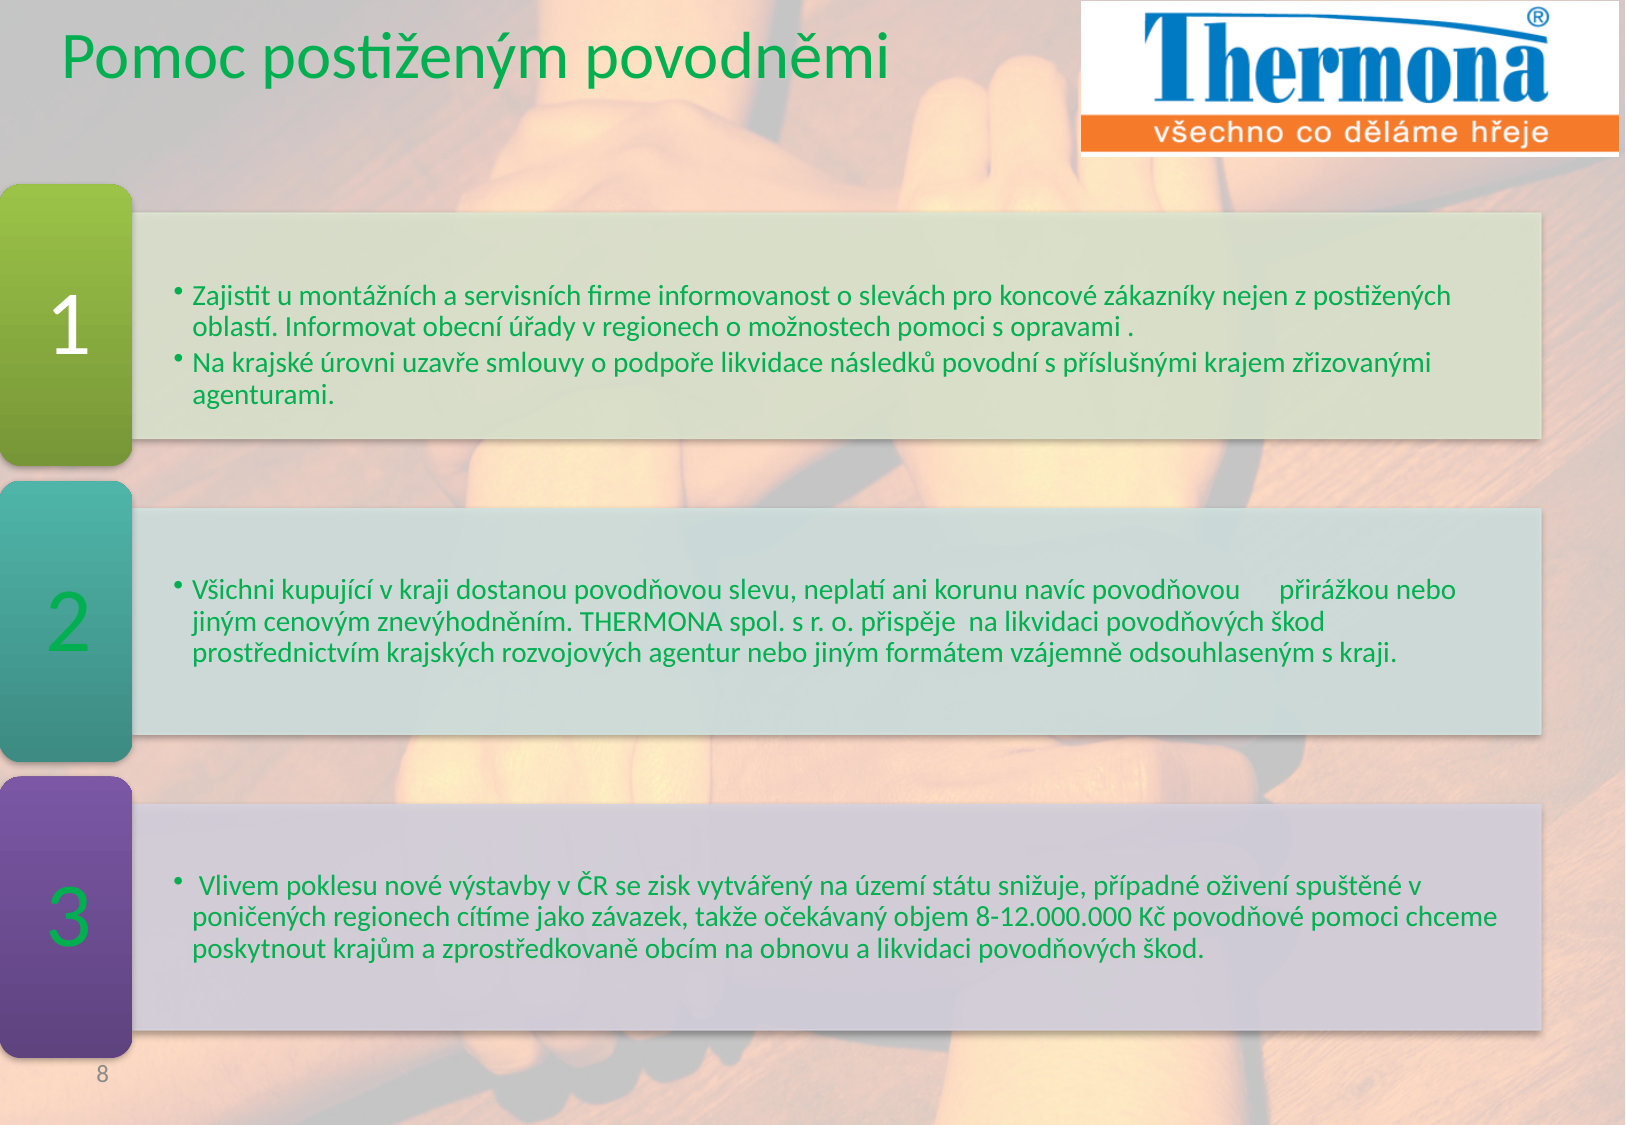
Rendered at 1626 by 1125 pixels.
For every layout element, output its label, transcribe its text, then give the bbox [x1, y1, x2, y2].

picture [1080, 1, 1619, 157]
slide_number 8 [81, 1067, 461, 1103]
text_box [0, 184, 1543, 1059]
text_box Pomoc postiženým povodněmi [0, 4, 954, 99]
